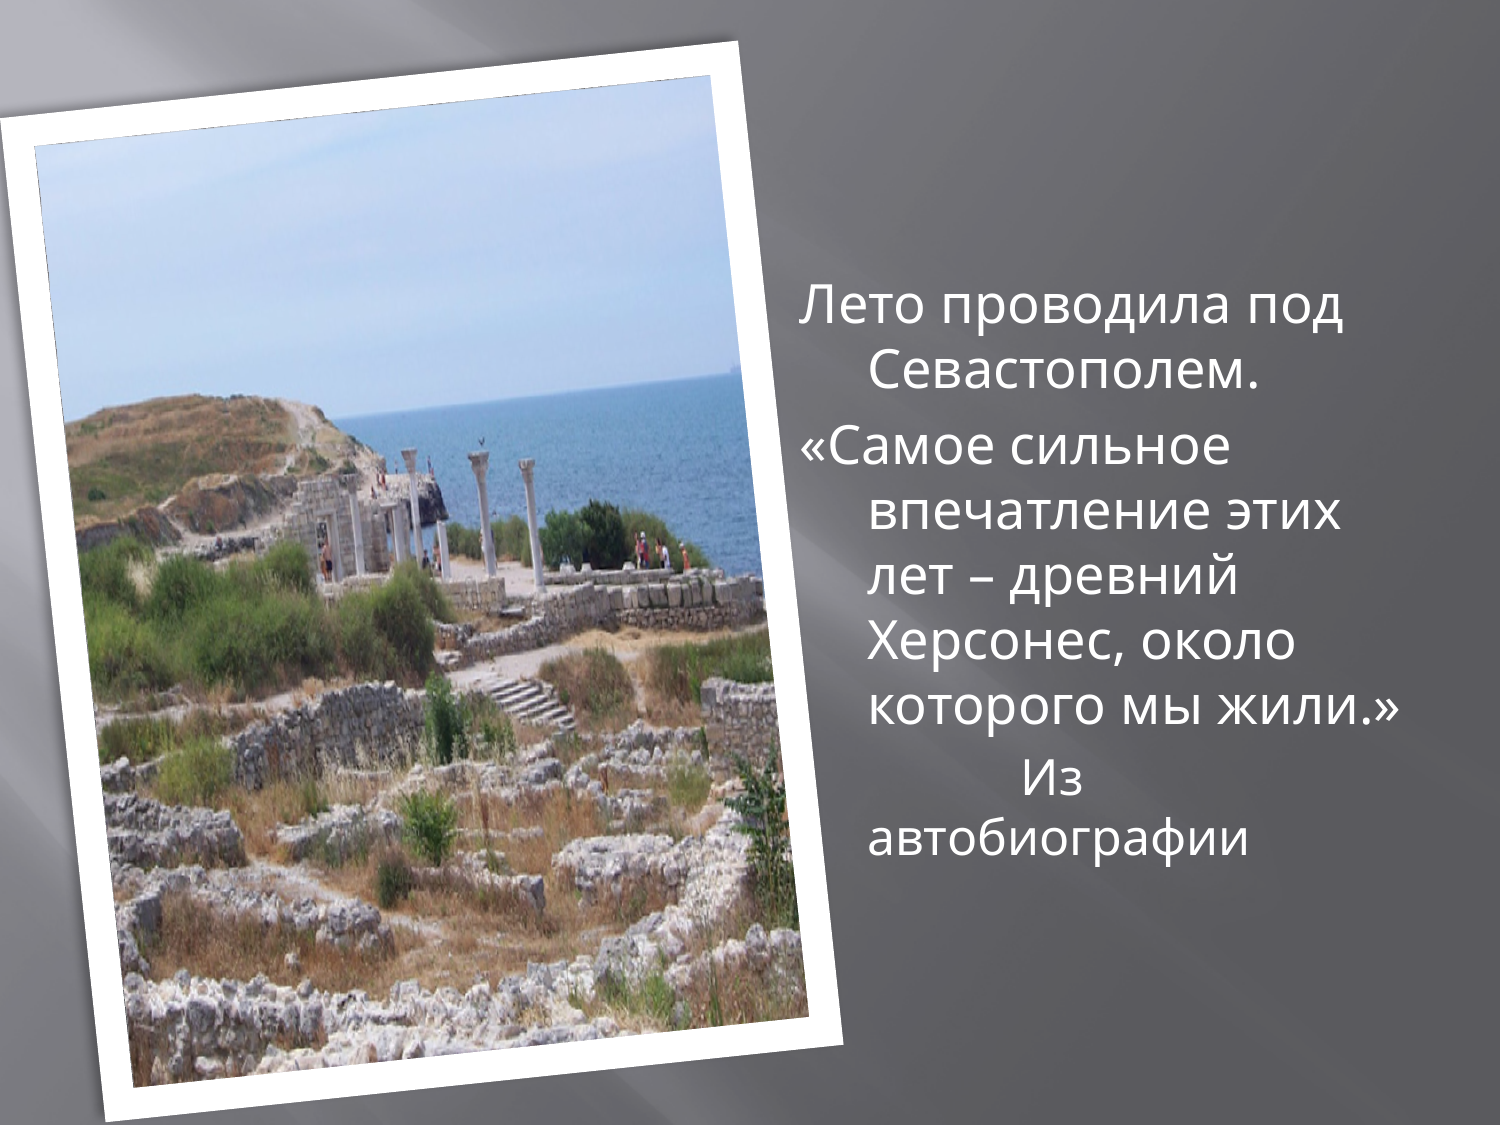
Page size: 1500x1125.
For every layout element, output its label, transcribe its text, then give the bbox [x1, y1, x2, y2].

picture [131, 1056, 427, 1087]
picture [35, 143, 81, 571]
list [81, 107, 762, 1056]
picture [762, 577, 809, 1021]
picture [418, 76, 713, 107]
list Лето проводила под Севастополем. «Самое сильное впечатление этих лет – древний Херсонес, около которого мы жили.» Из автобиографии [805, 262, 1425, 1005]
